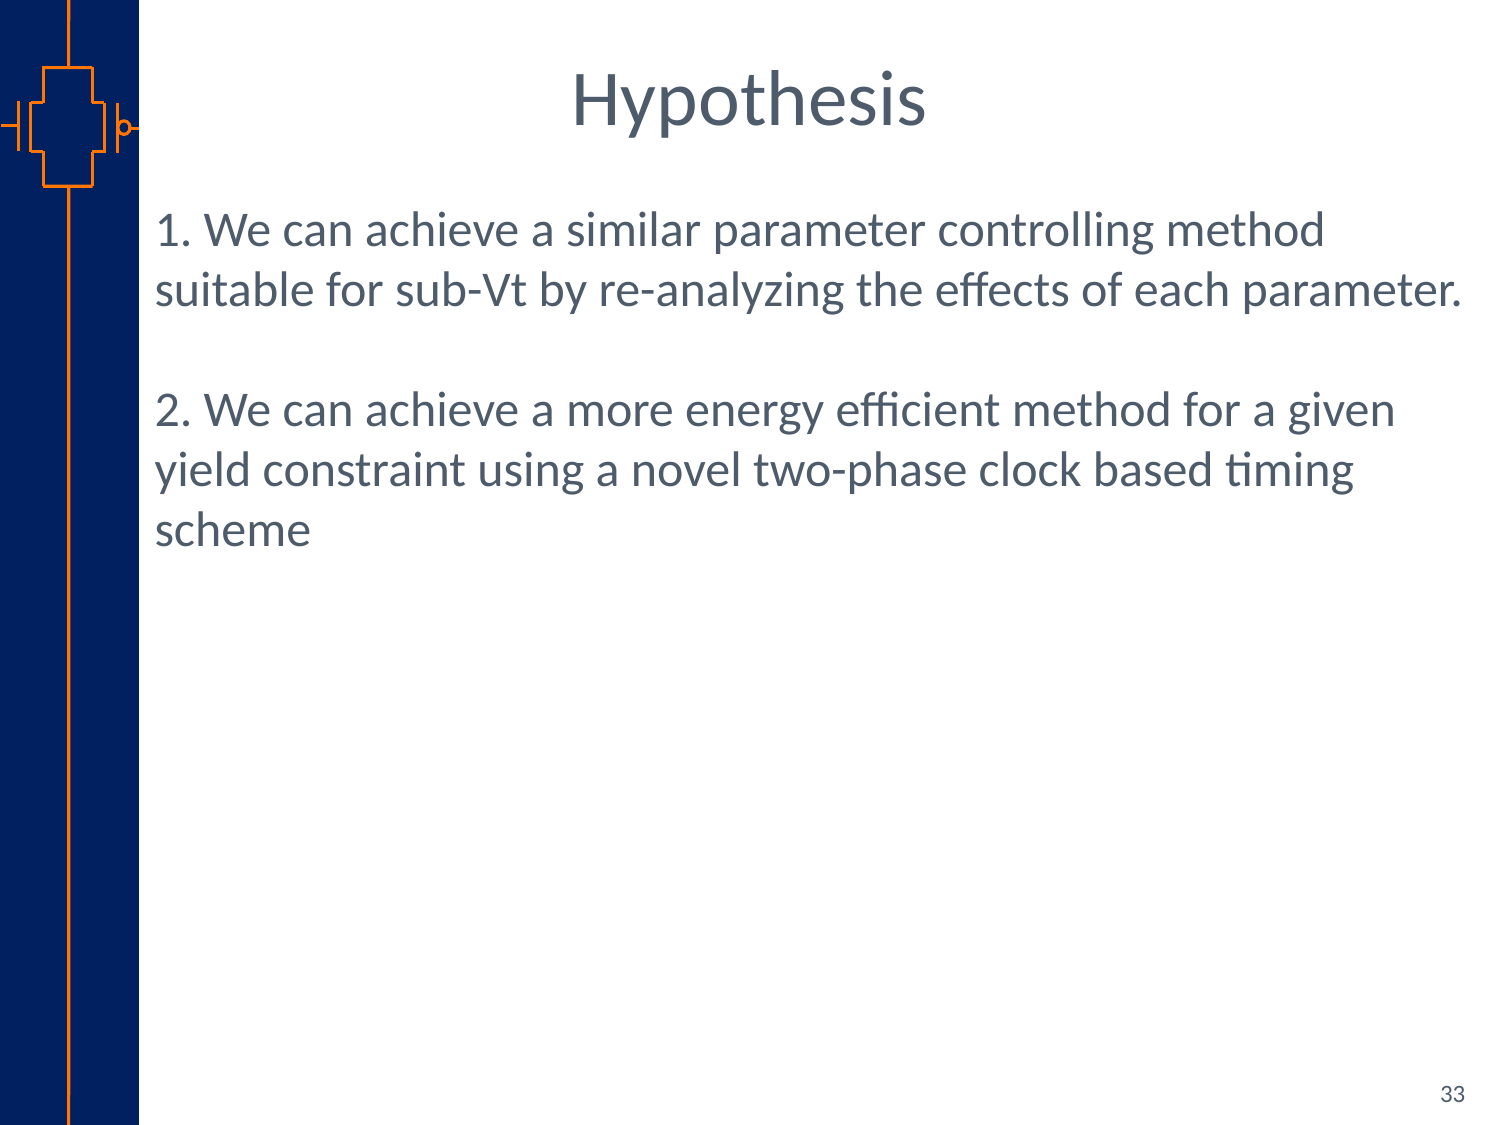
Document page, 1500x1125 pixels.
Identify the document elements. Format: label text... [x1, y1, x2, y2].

text_box Hypothesis [0, 38, 1500, 149]
text_box 1. We can achieve a similar parameter controlling method suitable for sub-Vt by re-analyzing the effects of each parameter. 2. We can achieve a more energy efficient method for a given yield constraint using a novel two-phase clock based timing scheme [139, 189, 1500, 565]
text_box [0, 924, 1500, 1125]
slide_number 33 [1425, 1062, 1488, 1123]
